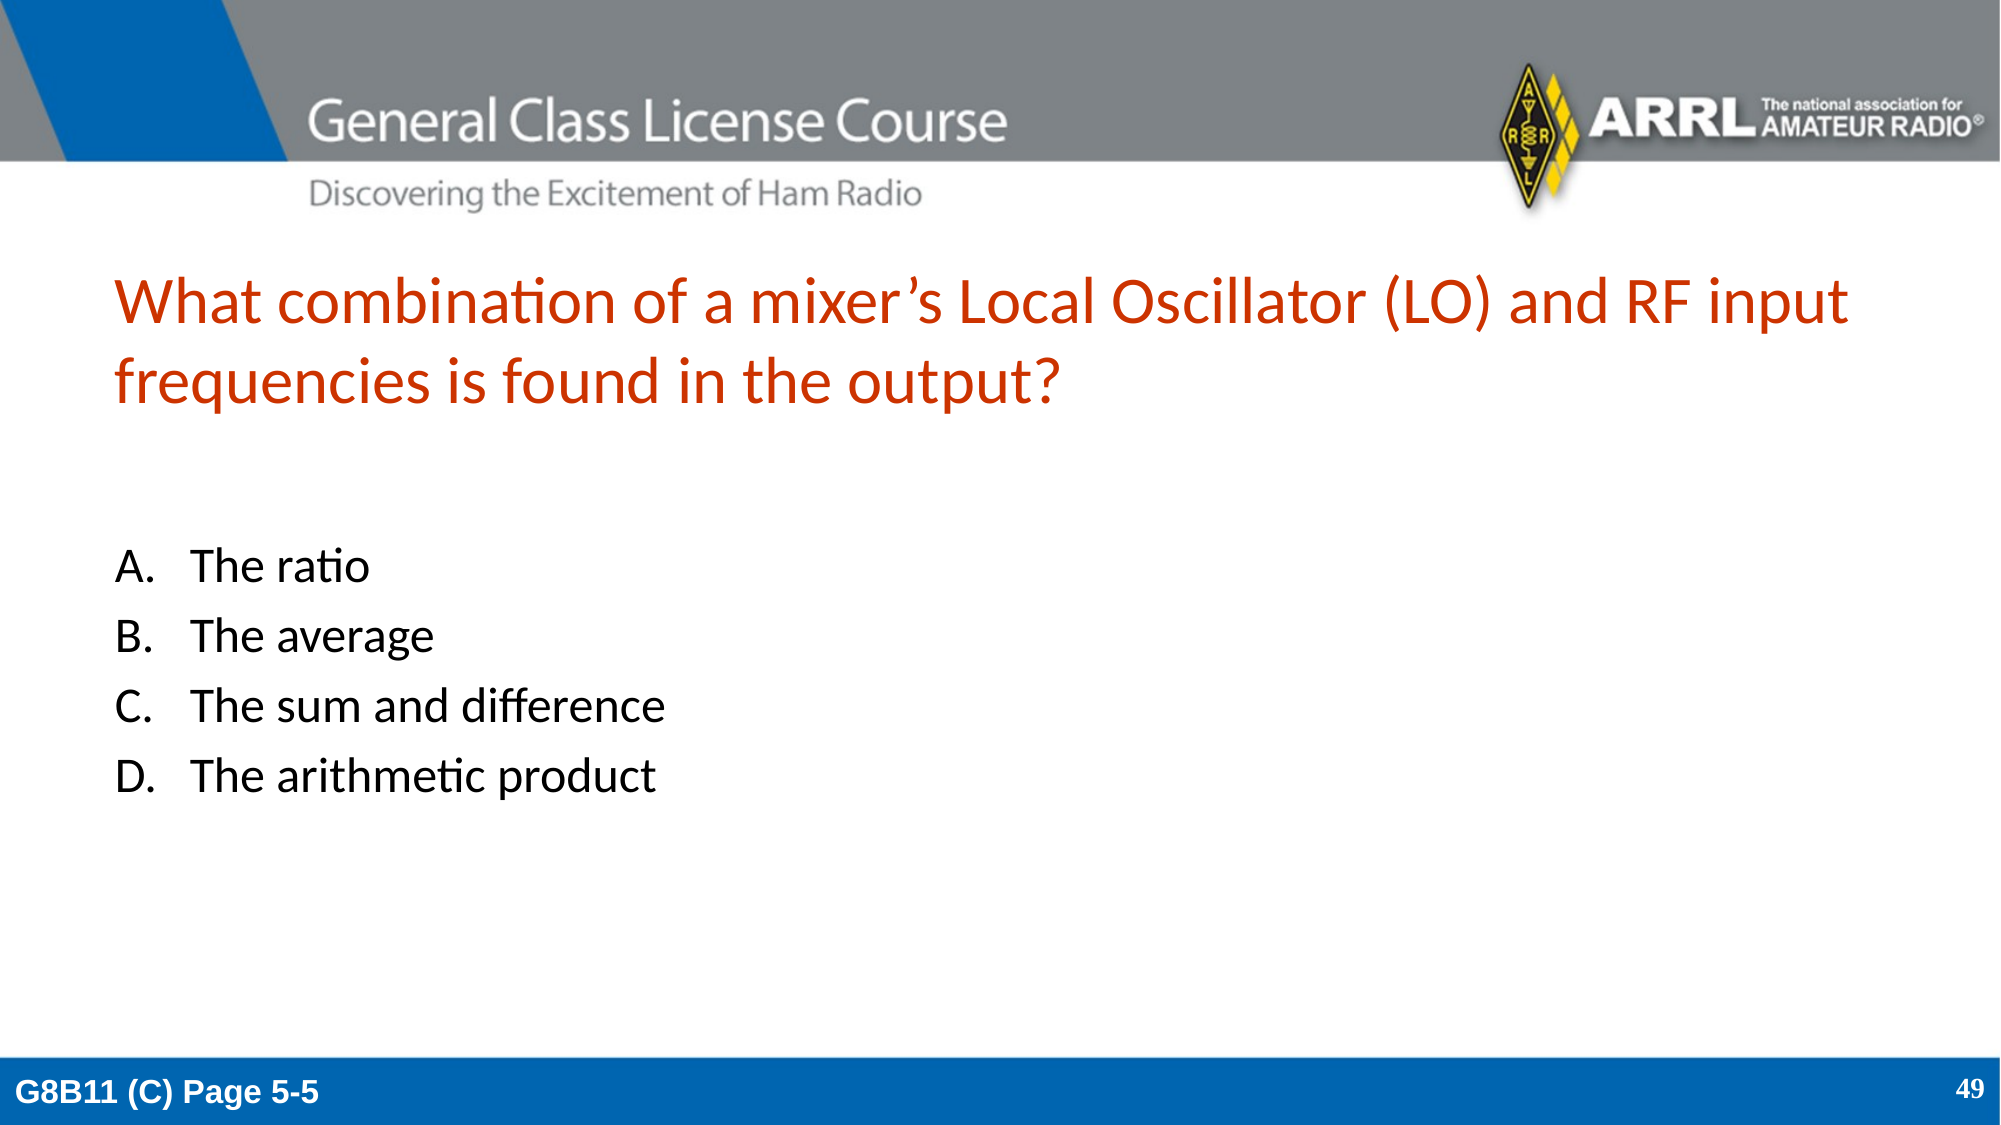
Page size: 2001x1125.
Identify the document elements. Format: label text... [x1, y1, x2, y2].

text_box 49 [1875, 1062, 2000, 1113]
text_box G8B11 (C) Page 5-5 [0, 1062, 1313, 1118]
list The ratio The average The sum and difference The arithmetic product [99, 525, 1900, 1005]
picture [0, 0, 2001, 1125]
title What combination of a mixer’s Local Oscillator (LO) and RF input frequencies is found in the output? [99, 249, 1900, 468]
